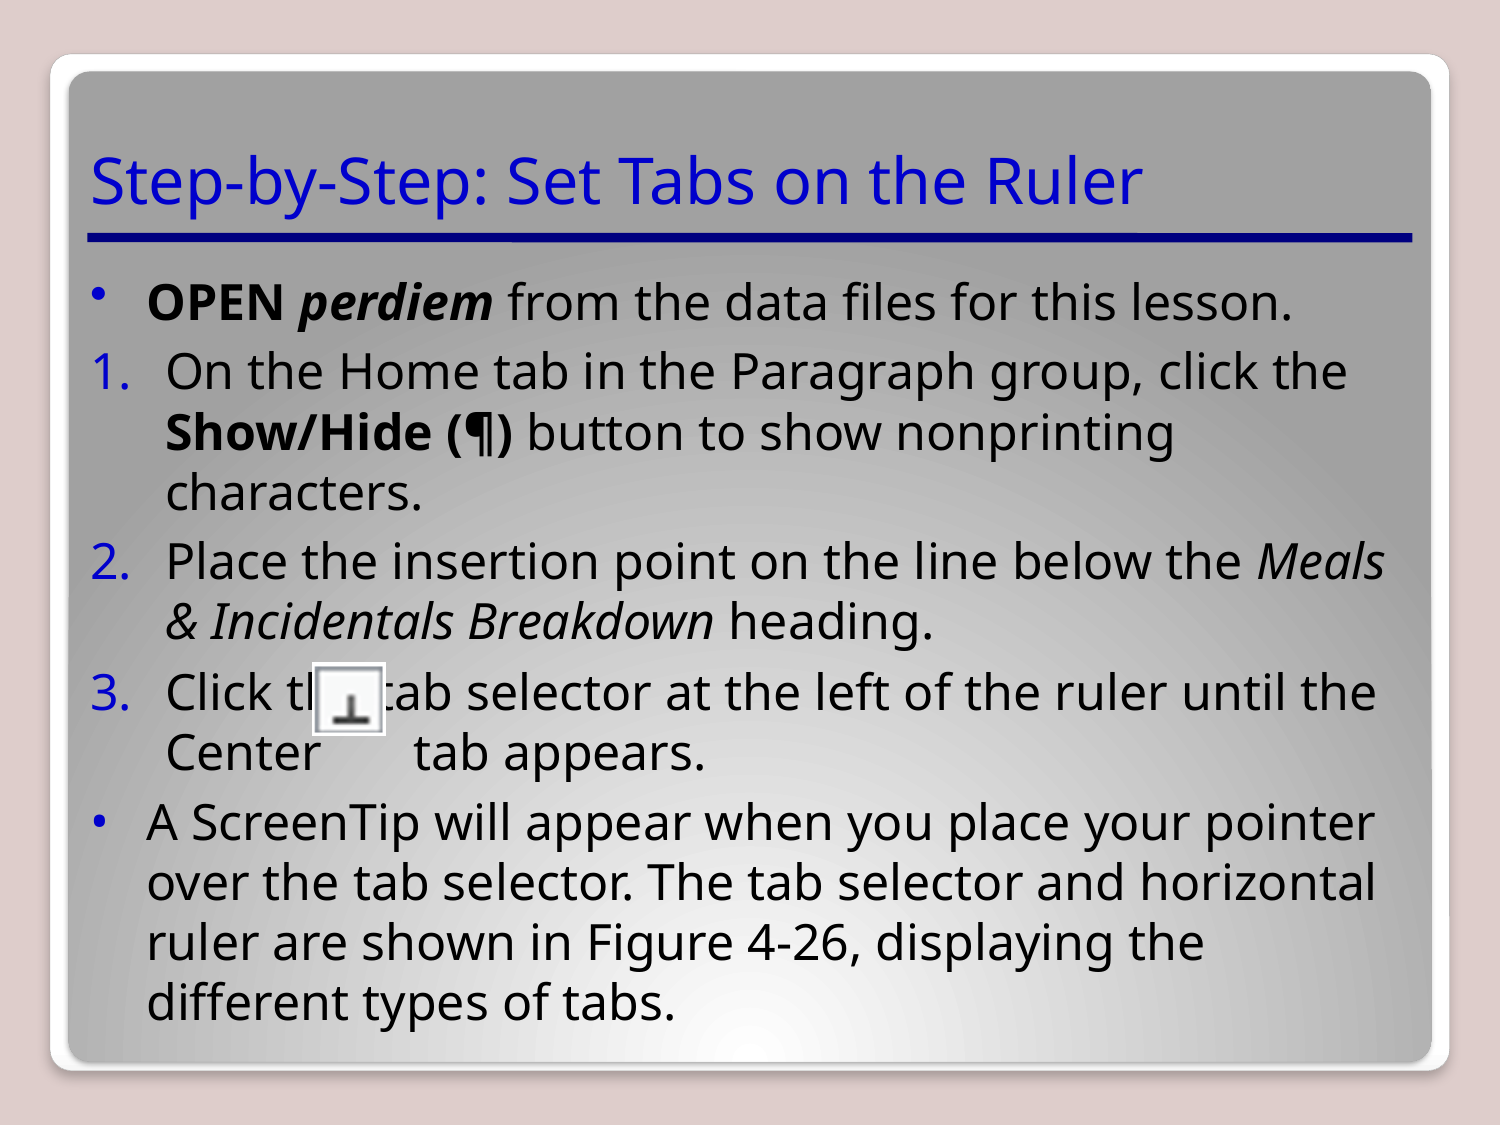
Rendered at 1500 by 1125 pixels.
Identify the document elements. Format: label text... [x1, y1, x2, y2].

picture [312, 662, 387, 737]
title Step-by-Step: Set Tabs on the Ruler [74, 74, 1426, 226]
list OPEN perdiem from the data files for this lesson. On the Home tab in the Paragraph group, click the Show/Hide (¶) button to show nonprinting characters. Place the insertion point on the line below the Meals & Incidentals Breakdown heading. Click the tab selector at the left of the ruler until the Center tab appears. A ScreenTip will appear when you place your pointer over the tab selector. The tab selector and horizontal ruler are shown in Figure 4-26, displaying the different types of tabs. [75, 262, 1425, 1063]
